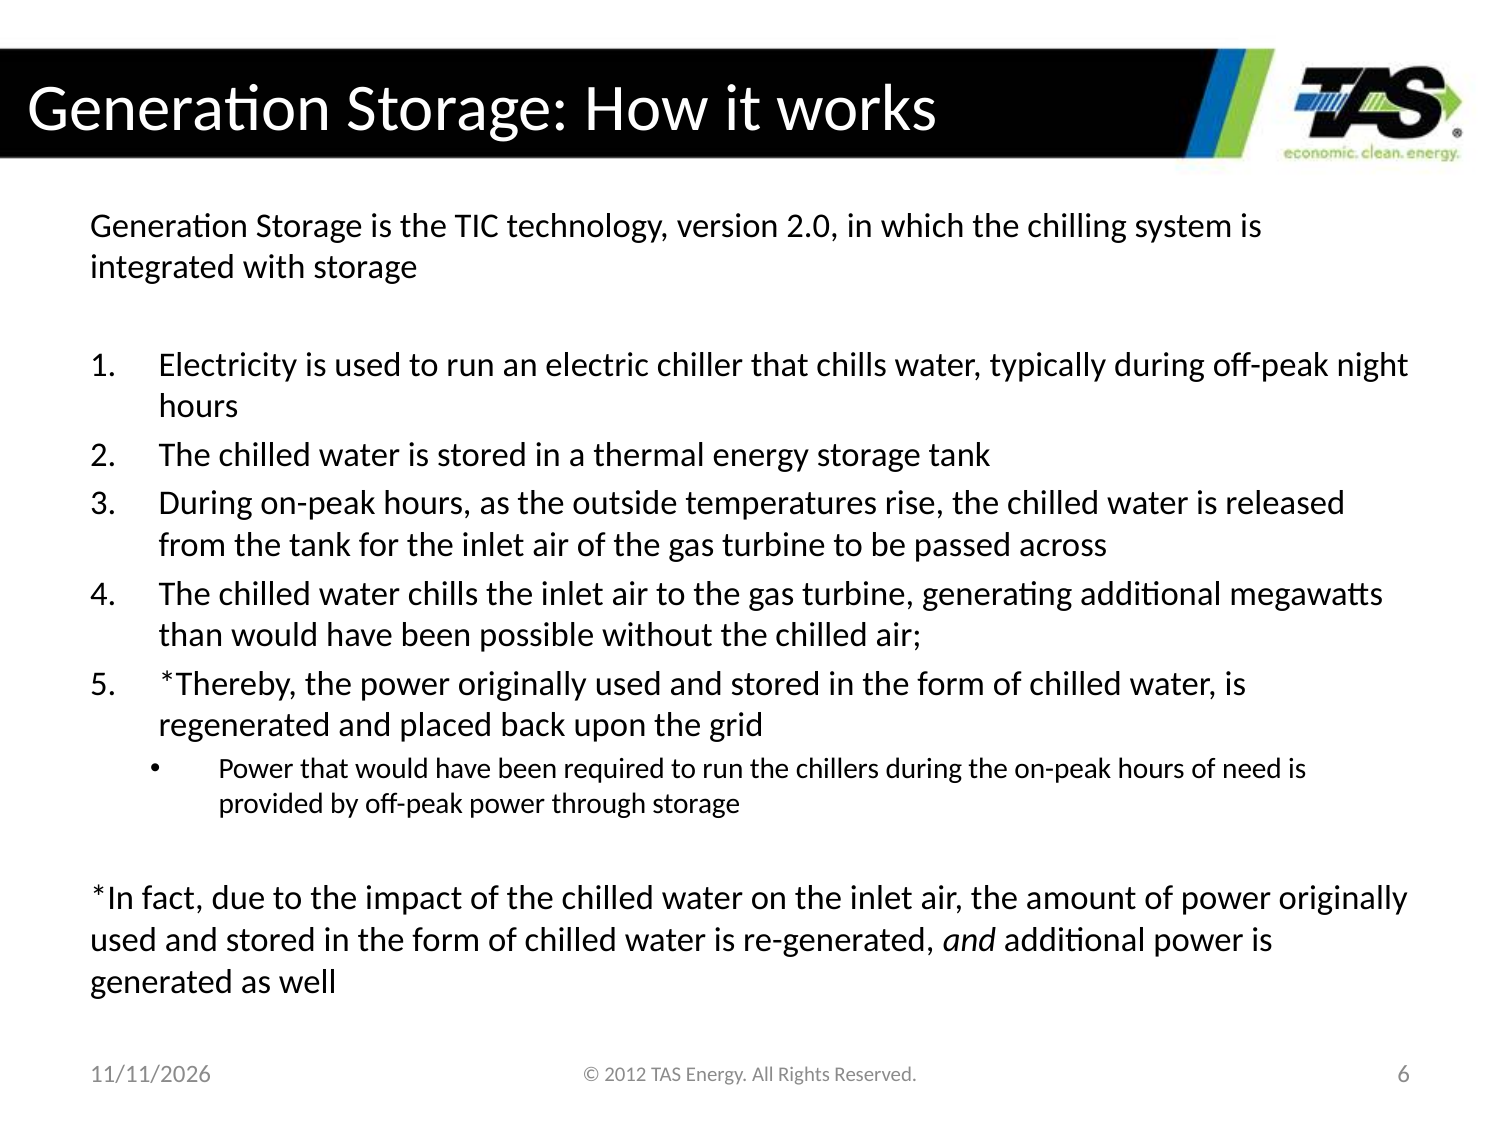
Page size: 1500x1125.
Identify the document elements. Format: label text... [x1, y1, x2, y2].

slide_number 6 [1074, 1042, 1425, 1103]
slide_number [75, 1042, 425, 1103]
picture [0, 0, 1500, 1125]
title Generation Storage: How it works [12, 62, 1188, 145]
footer © 2012 TAS Energy. All Rights Reserved. [512, 1042, 988, 1103]
list Generation Storage is the TIC technology, version 2.0, in which the chilling system is integrated with storage Electricity is used to run an electric chiller that chills water, typically during off-peak night hours The chilled water is stored in a thermal energy storage tank During on-peak hours, as the outside temperatures rise, the chilled water is released from the tank for the inlet air of the gas turbine to be passed across The chilled water chills the inlet air to the gas turbine, generating additional megawatts than would have been possible without the chilled air; *Thereby, the power originally used and stored in the form of chilled water, is regenerated and placed back upon the grid Power that would have been required to run the chillers during the on-peak hours of need is provided by off-peak power through storage *In fact, due to the impact of the chilled water on the inlet air, the amount of power originally used and stored in the form of chilled water is re-generated, and additional power is generated as well [75, 195, 1425, 1013]
